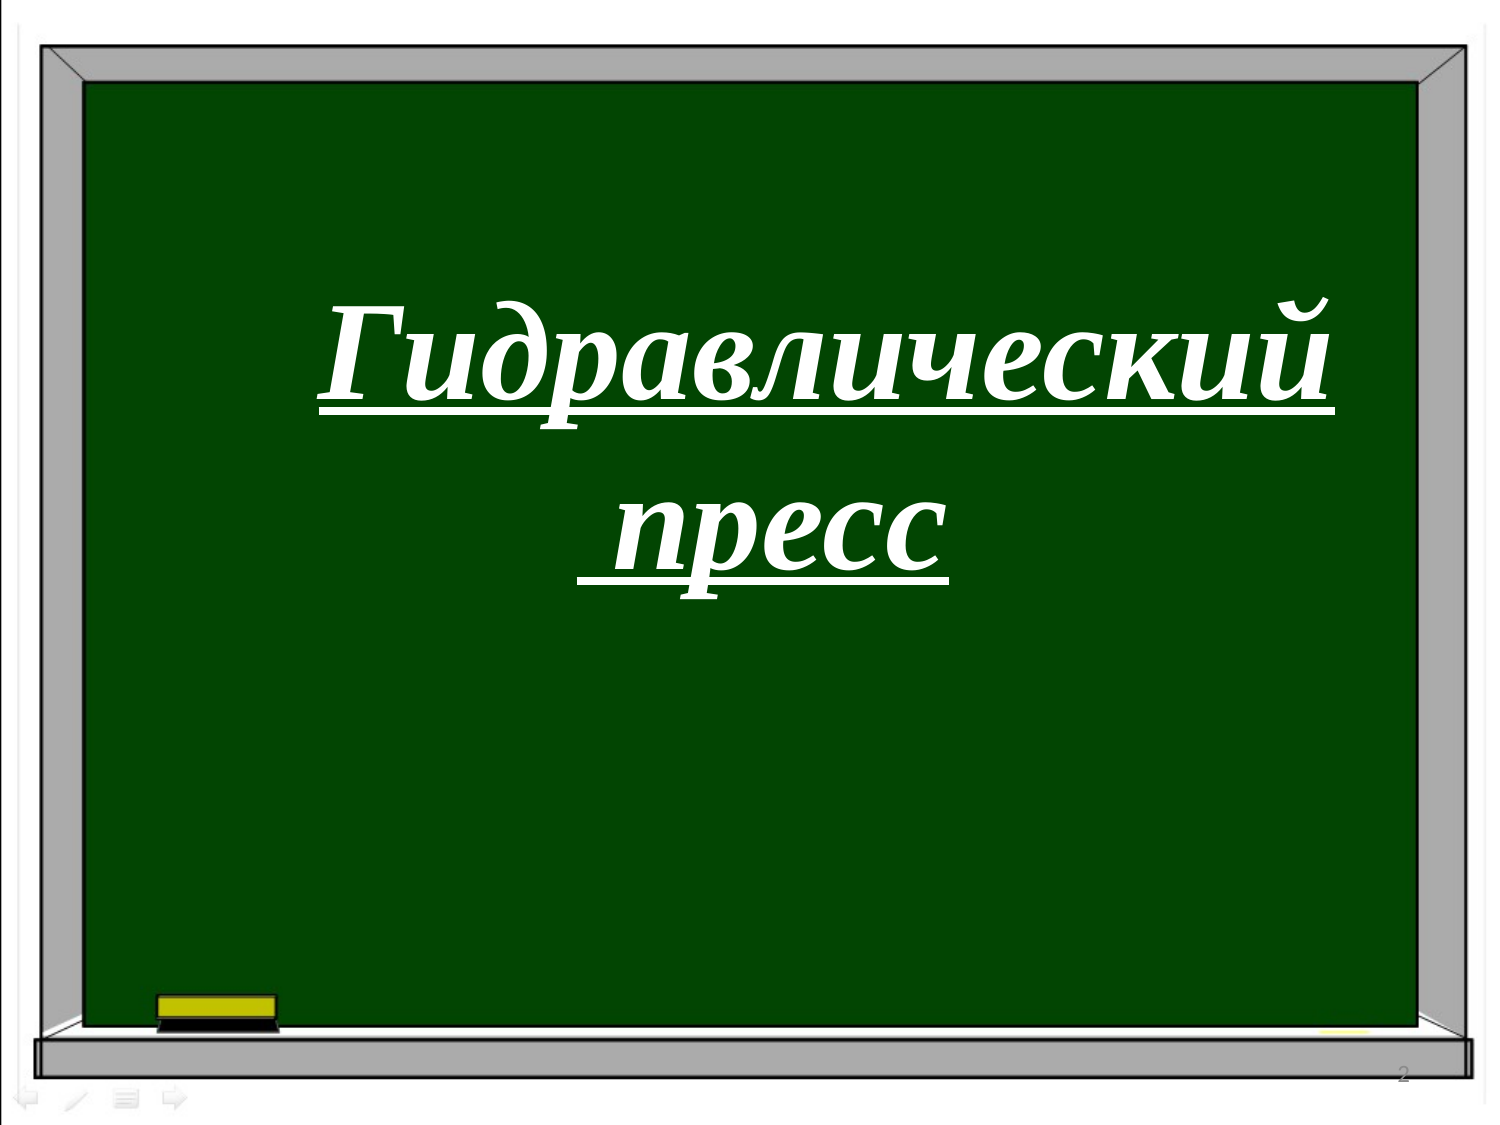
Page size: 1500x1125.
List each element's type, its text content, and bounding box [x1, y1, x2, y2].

picture [0, 0, 1500, 1125]
title Гидравлический пресс [164, 234, 1362, 622]
slide_number 2 [1074, 1042, 1425, 1103]
